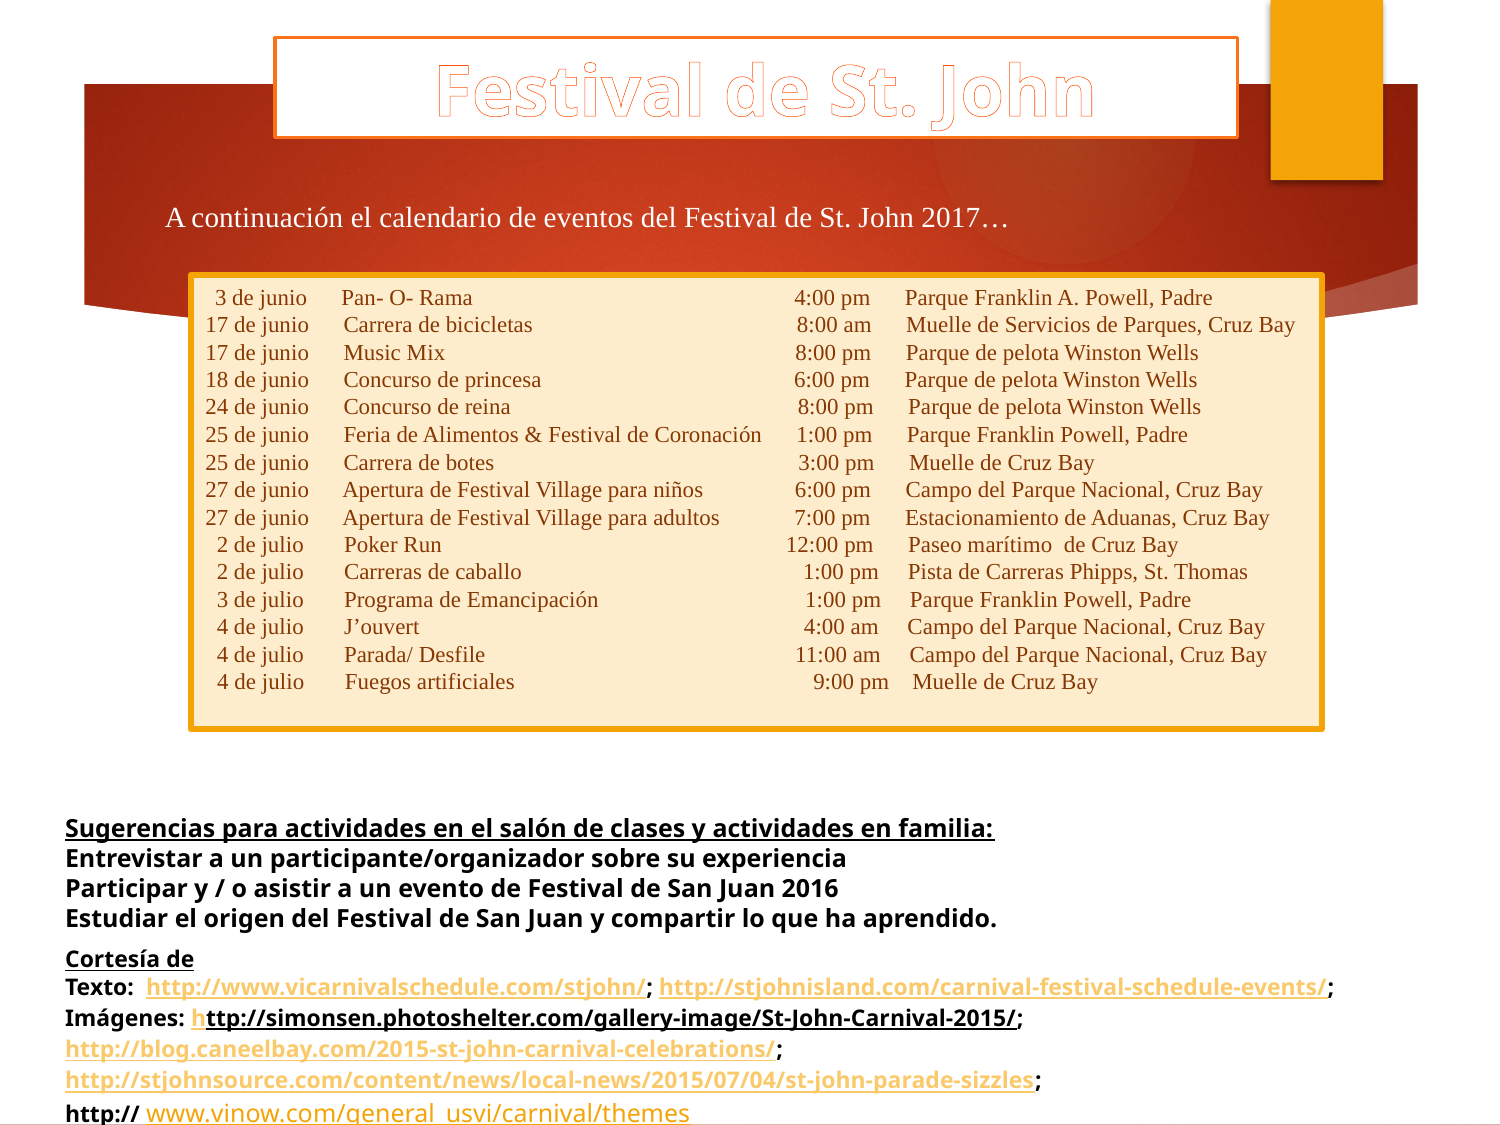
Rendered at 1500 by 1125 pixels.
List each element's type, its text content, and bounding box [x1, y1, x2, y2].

text_box A continuación el calendario de eventos del Festival de St. John 2017… [149, 190, 1050, 241]
text_box Cortesía de Texto: http://www.vicarnivalschedule.com/stjohn/; http://stjohnisland.com/carnival-festival-schedule-events/; Imágenes: http://simonsen.photoshelter.com/gallery-image/St-John-Carnival-2015/; http://blog.caneelbay.com/2015-st-john-carnival-celebrations/; http://stjohnsource.com/content/news/local-news/2015/07/04/st-john-parade-sizzles; http:// www.vinow.com/general_usvi/carnival/themes [50, 937, 1451, 1125]
text_box 3 de junio Pan- O- Rama 4:00 pm Parque Franklin A. Powell, Padre 17 de junio Carrera de bicicletas 8:00 am Muelle de Servicios de Parques, Cruz Bay 17 de junio Music Mix 8:00 pm Parque de pelota Winston Wells 18 de junio Concurso de princesa 6:00 pm Parque de pelota Winston Wells 24 de junio Concurso de reina 8:00 pm Parque de pelota Winston Wells 25 de junio Feria de Alimentos & Festival de Coronación 1:00 pm Parque Franklin Powell, Padre 25 de junio Carrera de botes 3:00 pm Muelle de Cruz Bay 27 de junio Apertura de Festival Village para niños 6:00 pm Campo del Parque Nacional, Cruz Bay 27 de junio Apertura de Festival Village para adultos 7:00 pm Estacionamiento de Aduanas, Cruz Bay 2 de julio Poker Run 12:00 pm Paseo marítimo de Cruz Bay 2 de julio Carreras de caballo 1:00 pm Pista de Carreras Phipps, St. Thomas 3 de julio Programa de Emancipación 1:00 pm Parque Franklin Powell, Padre 4 de julio J’ouvert 4:00 am Campo del Parque Nacional, Cruz Bay 4 de julio Parada/ Desfile 11:00 am Campo del Parque Nacional, Cruz Bay 4 de julio Fuegos artificiales 9:00 pm Muelle de Cruz Bay [190, 274, 1322, 730]
text_box Festival de St. John [273, 36, 1239, 139]
text_box Sugerencias para actividades en el salón de clases y actividades en familia: Entrevistar a un participante/organizador sobre su experiencia Participar y / o asistir a un evento de Festival de San Juan 2016 Estudiar el origen del Festival de San Juan y compartir lo que ha aprendido. [50, 804, 1413, 940]
